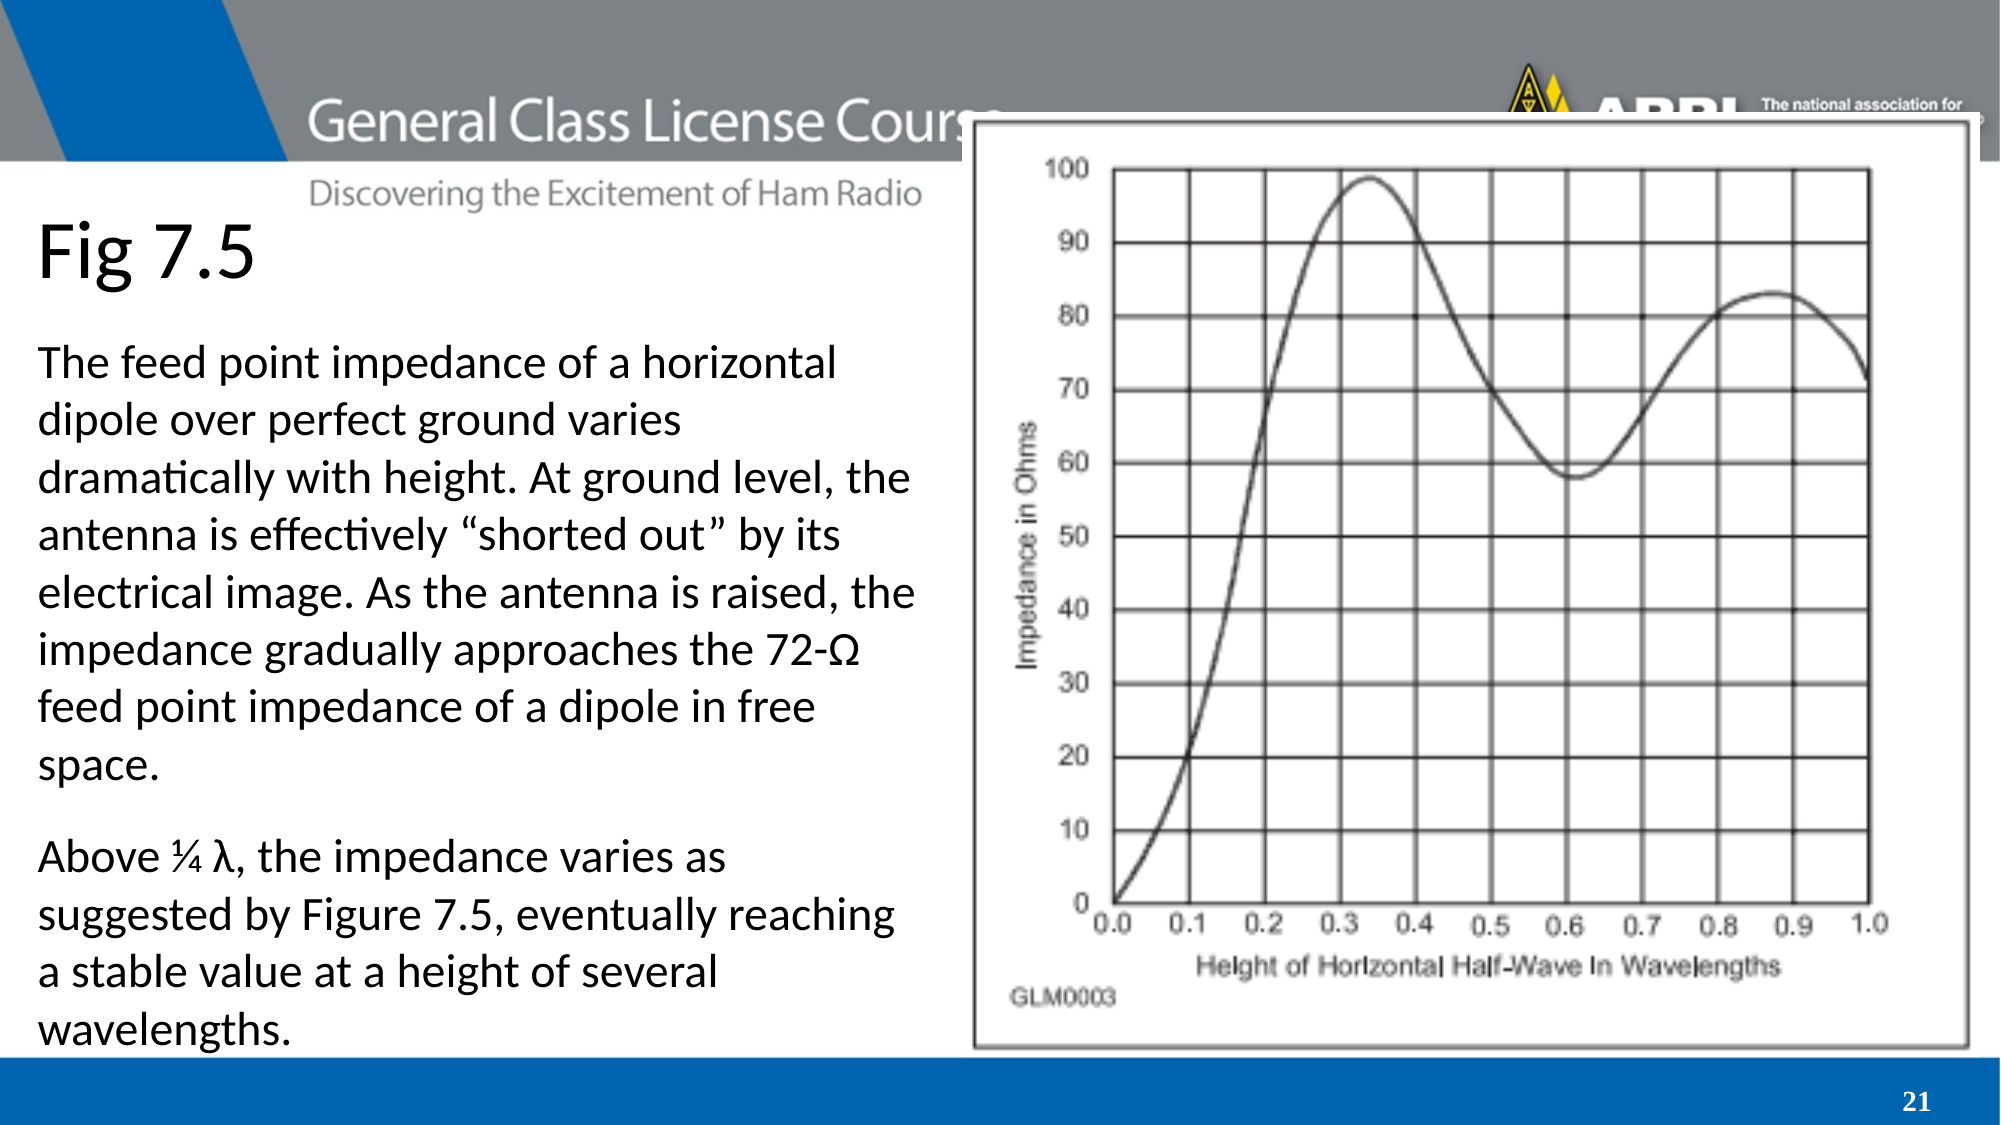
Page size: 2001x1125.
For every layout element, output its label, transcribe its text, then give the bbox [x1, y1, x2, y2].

text_box The feed point impedance of a horizontal dipole over perfect ground varies dramatically with height. At ground level, the antenna is effectively “shorted out” by its electrical image. As the antenna is raised, the impedance gradually approaches the 72-Ω feed point impedance of a dipole in free space. Above 1⁄4 λ, the impedance varies as suggested by Figure 7.5, eventually reaching a stable value at a height of several wavelengths. [22, 322, 938, 1063]
title Fig 7.5 [22, 187, 314, 322]
picture [0, 0, 2001, 1125]
